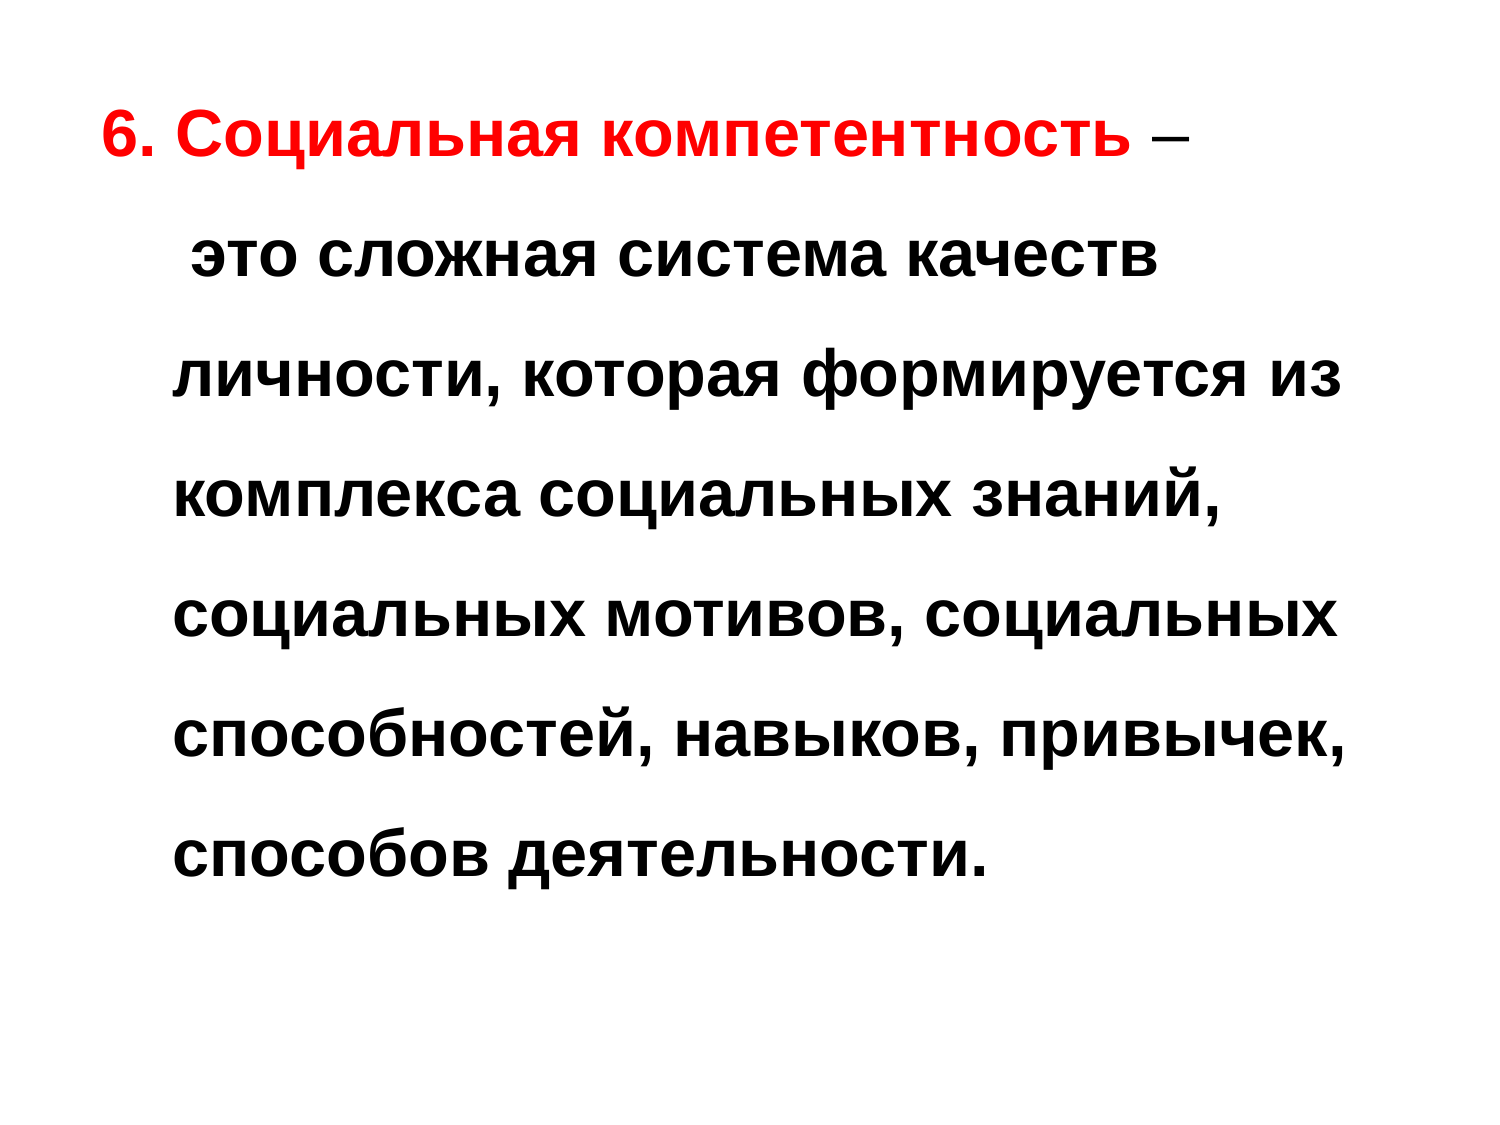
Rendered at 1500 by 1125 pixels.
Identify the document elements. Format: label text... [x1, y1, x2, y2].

subtitle 6. Социальная компетентность – это сложная система качеств личности, которая формируется из комплекса социальных знаний, социальных мотивов, социальных способностей, навыков, привычек, способов деятельности. [82, 42, 1439, 966]
